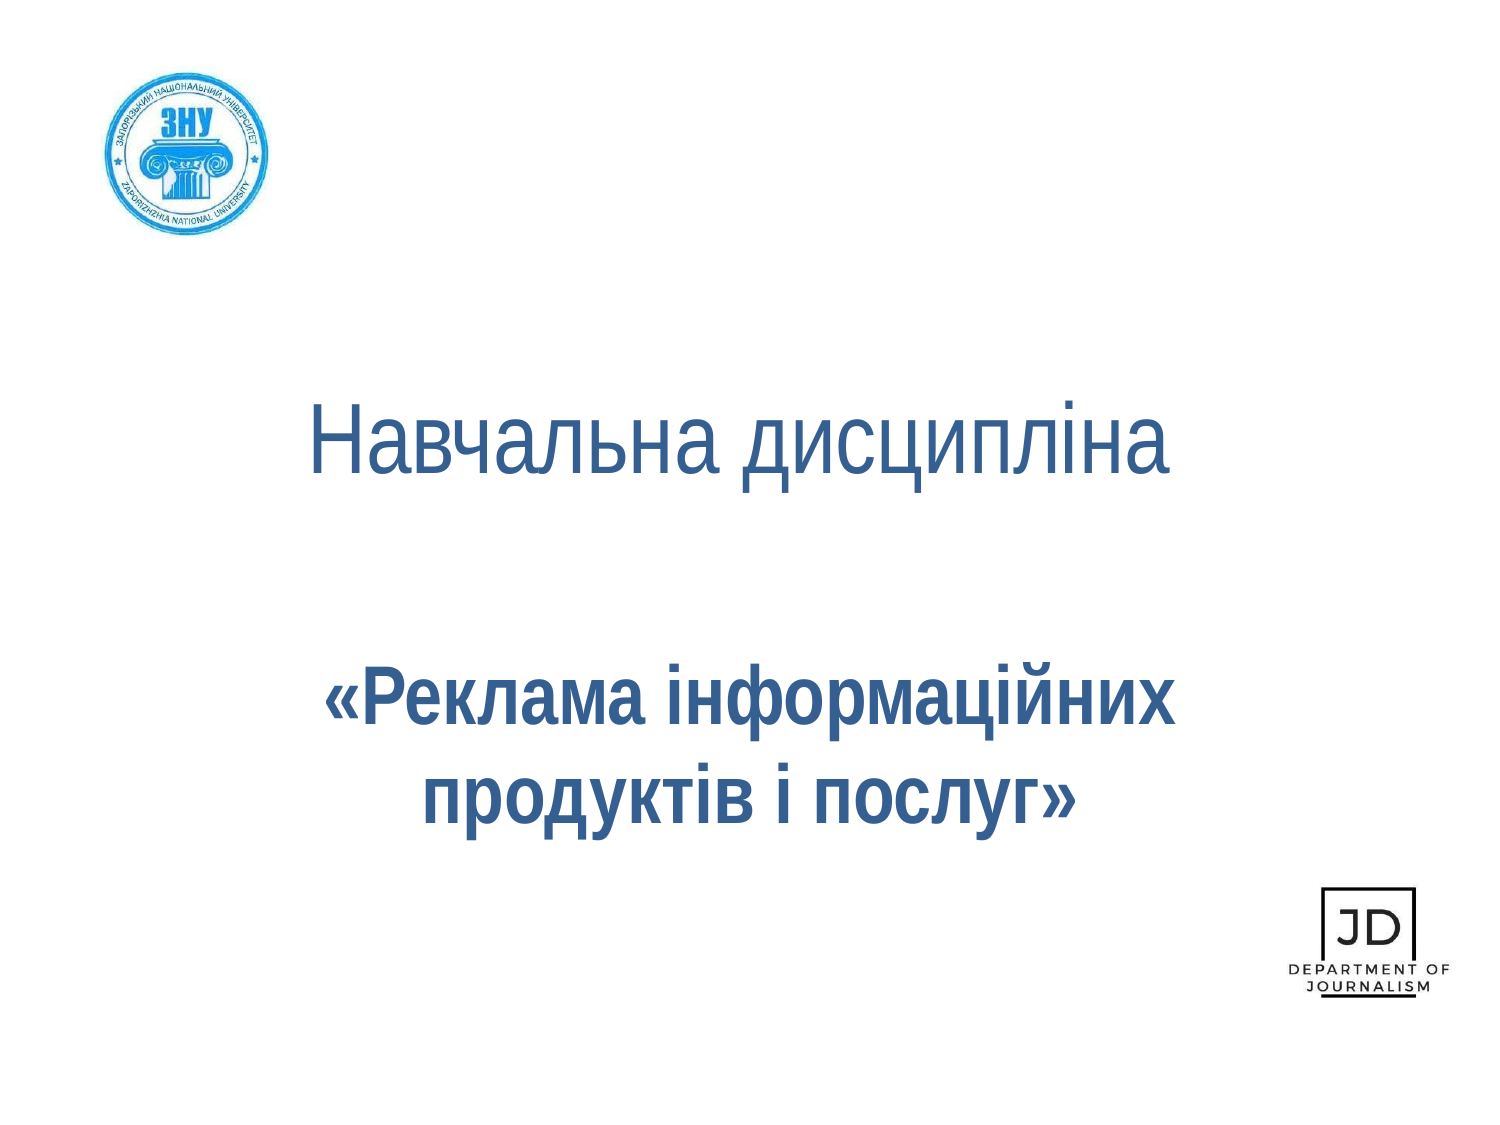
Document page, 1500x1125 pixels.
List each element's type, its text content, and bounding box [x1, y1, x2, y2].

text_box [100, 66, 272, 239]
text_box Навчальна дисципліна [157, 134, 1320, 494]
text_box [1286, 882, 1452, 998]
subtitle «Реклама інформаційних продуктів і послуг» [225, 633, 1275, 925]
